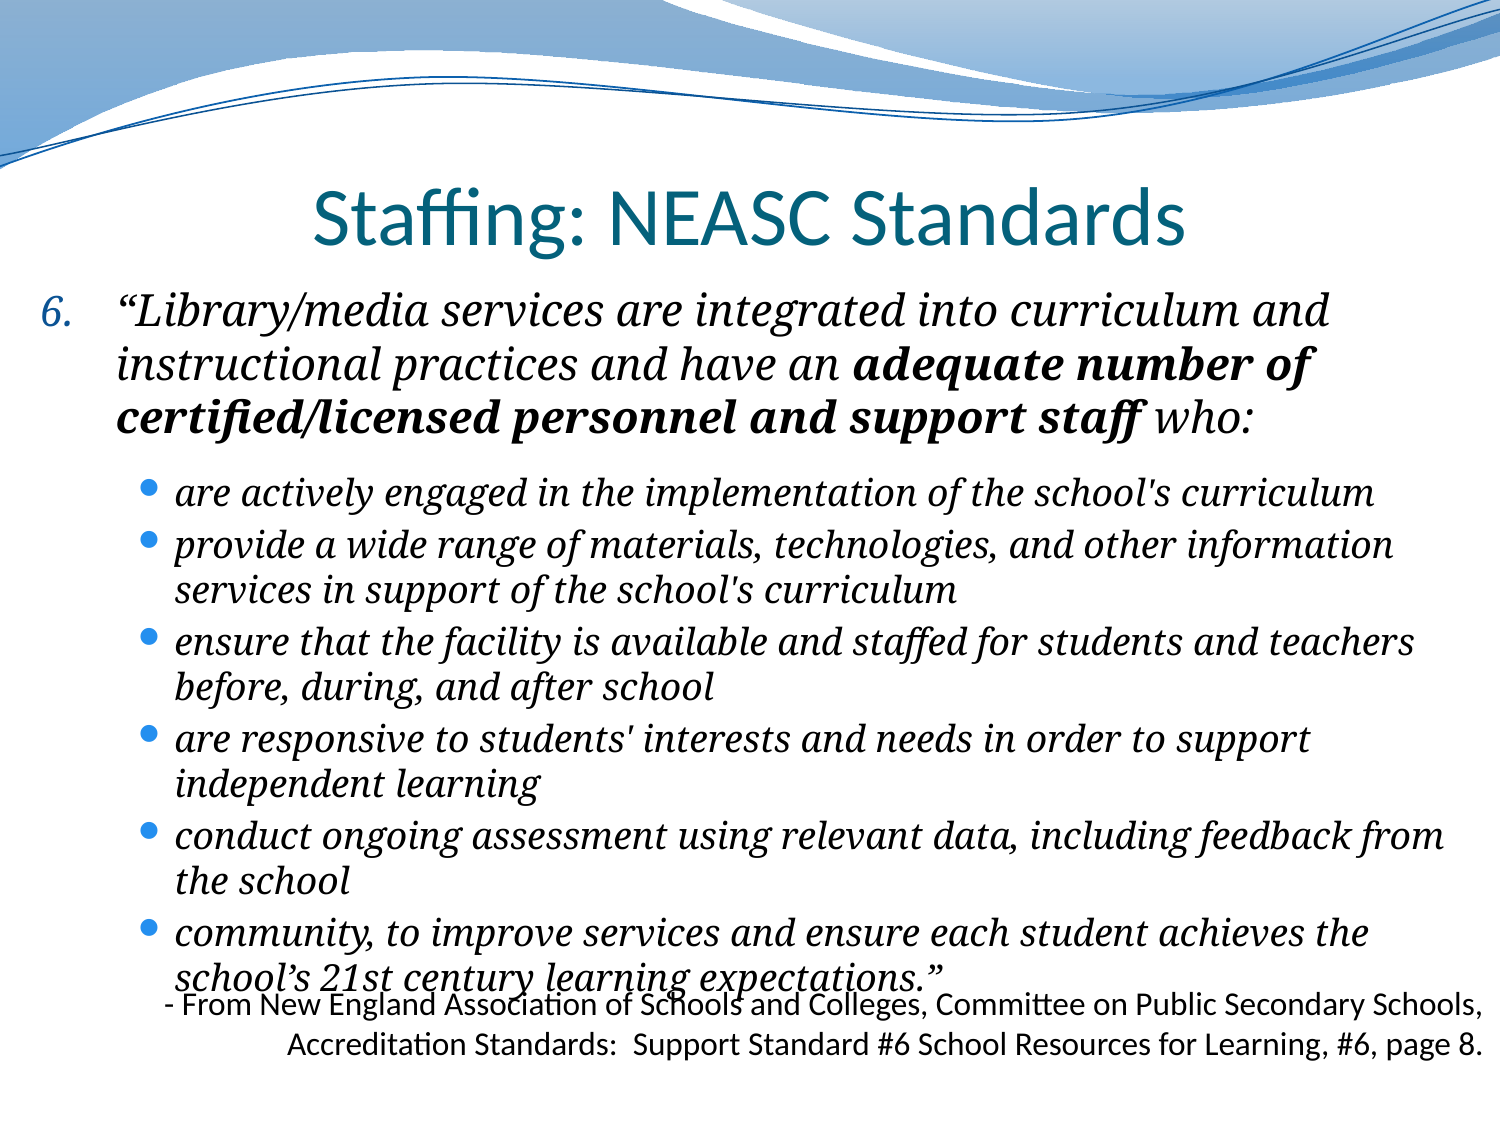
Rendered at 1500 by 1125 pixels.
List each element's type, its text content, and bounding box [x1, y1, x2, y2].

text_box - From New England Association of Schools and Colleges, Committee on Public Secondary Schools, Accreditation Standards: Support Standard #6 School Resources for Learning, #6, page 8. [0, 974, 1500, 1070]
list “Library/media services are integrated into curriculum and instructional practices and have an adequate number of certified/licensed personnel and support staff who: are actively engaged in the implementation of the school's curriculum provide a wide range of materials, technologies, and other information services in support of the school's curriculum ensure that the facility is available and staffed for students and teachers before, during, and after school are responsive to students' interests and needs in order to support independent learning conduct ongoing assessment using relevant data, including feedback from the school community, to improve services and ensure each student achieves the school’s 21st century learning expectations.” [24, 274, 1476, 974]
title Staffing: NEASC Standards [0, 87, 1500, 263]
